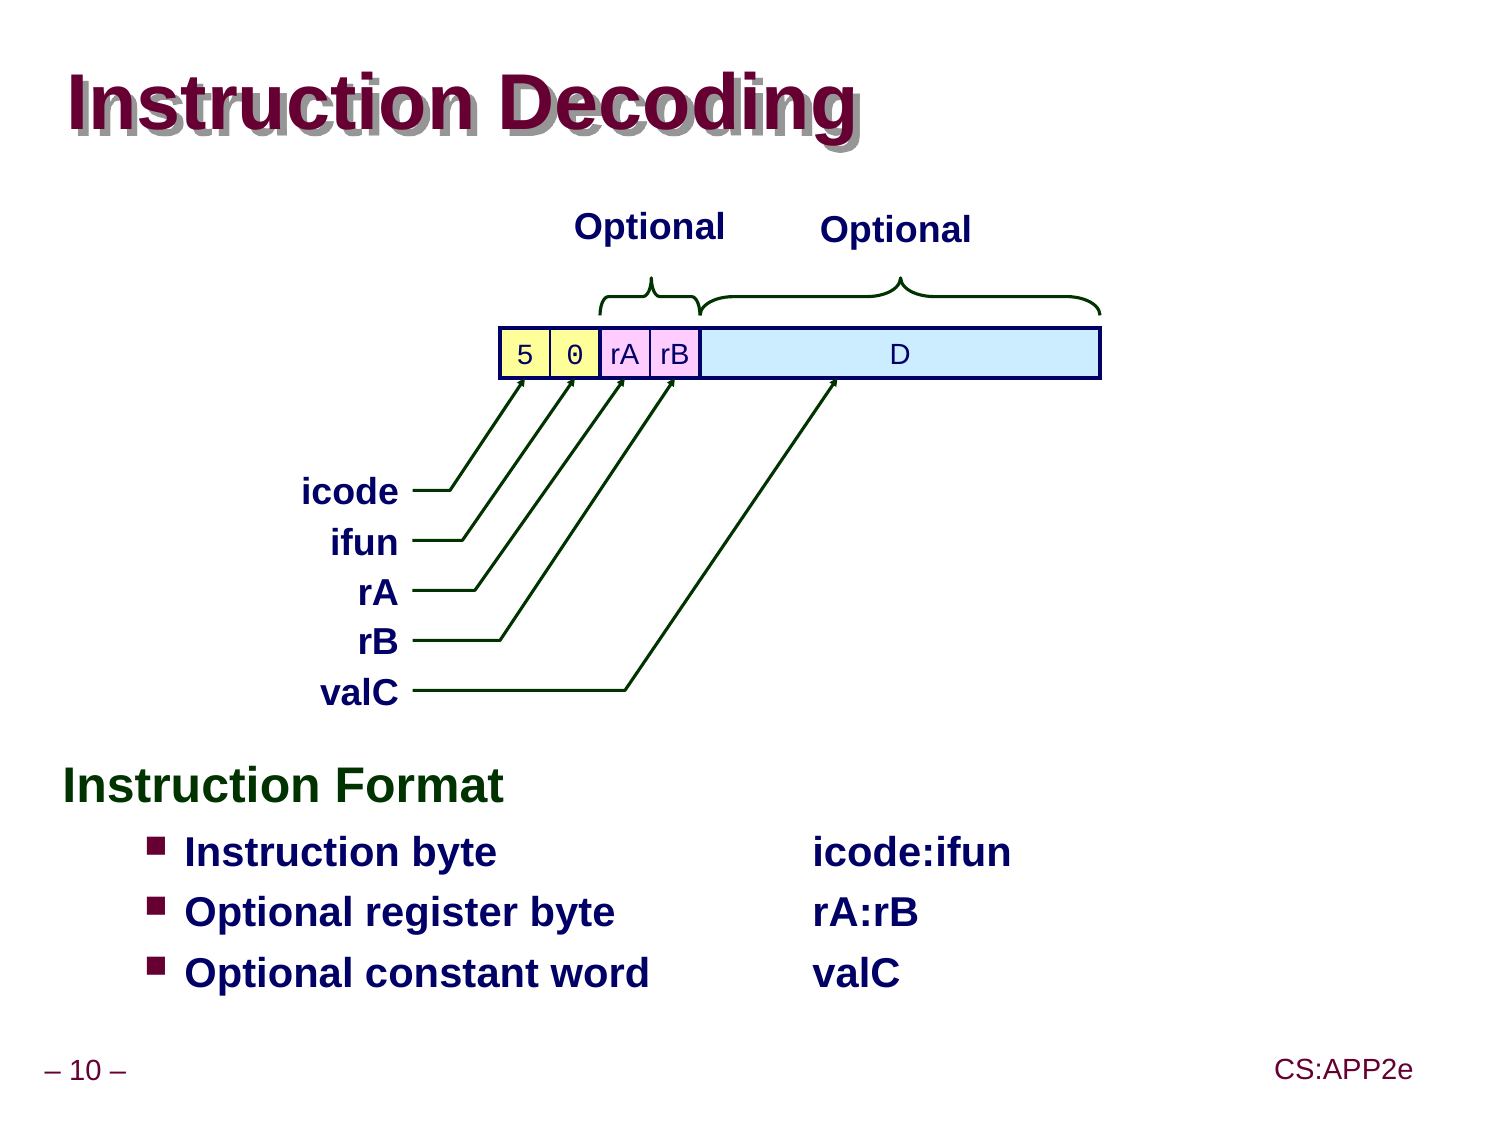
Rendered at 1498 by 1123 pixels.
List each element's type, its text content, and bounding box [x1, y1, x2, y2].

title Instruction Decoding [66, 40, 1495, 169]
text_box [249, 199, 1101, 722]
list Instruction Format Instruction byte icode:ifun Optional register byte rA:rB Optional constant word valC [47, 749, 1409, 1056]
